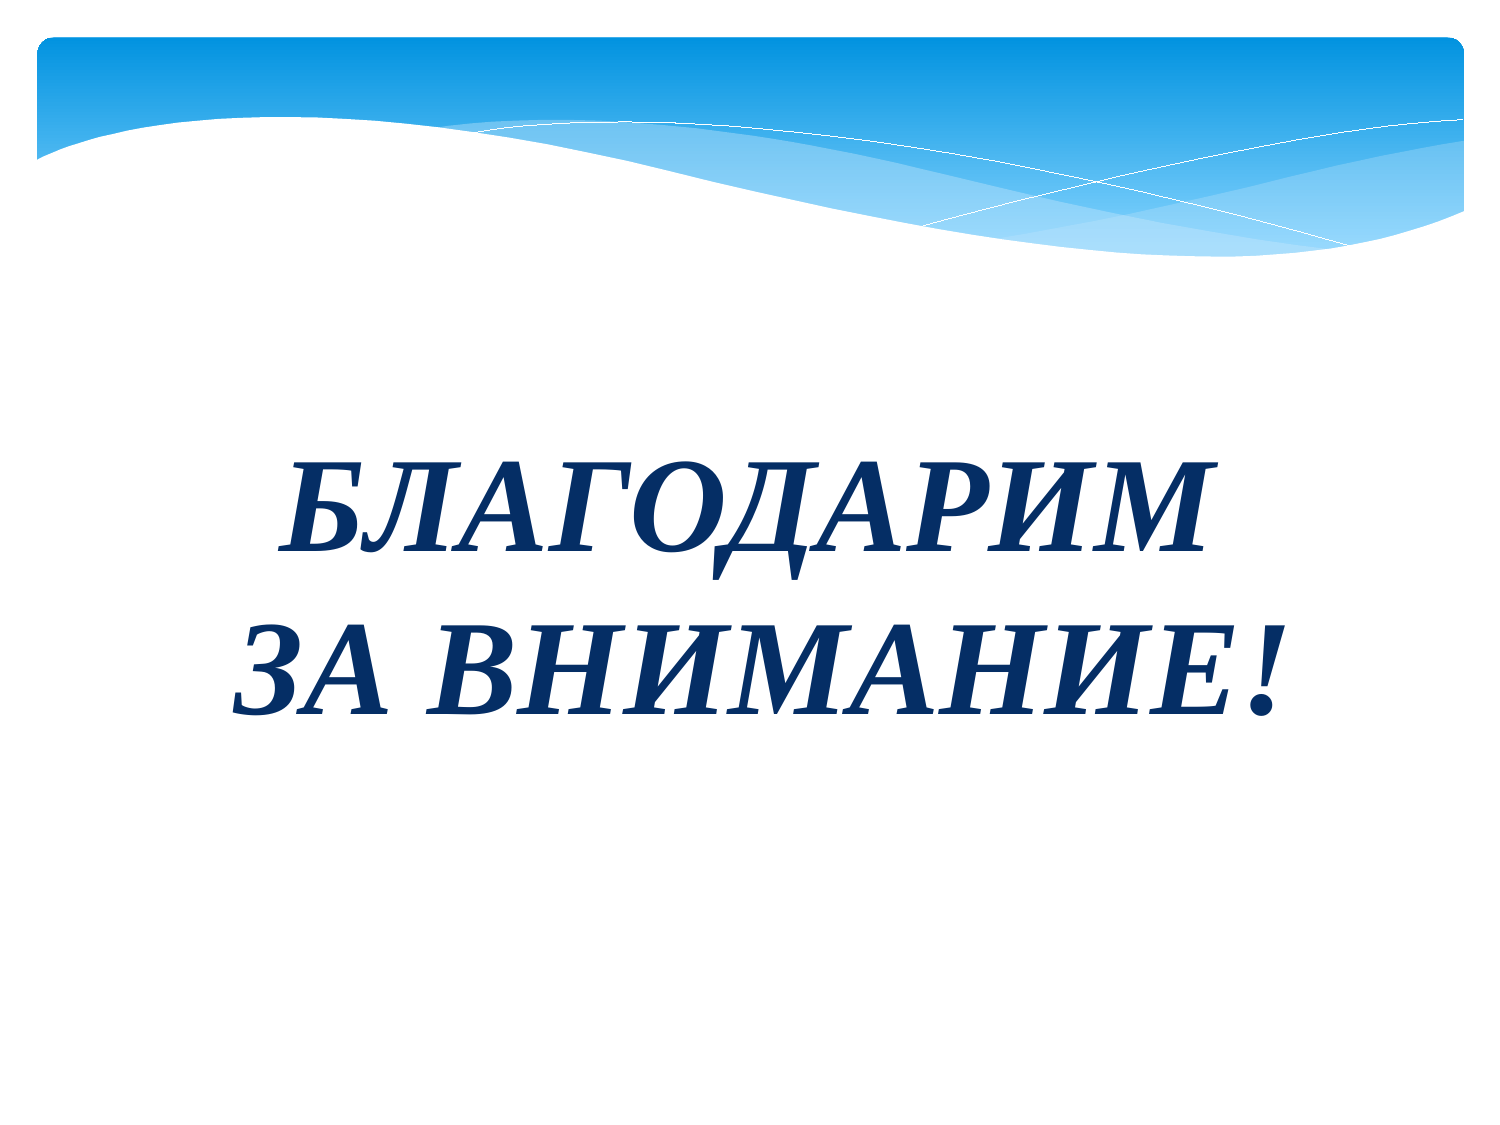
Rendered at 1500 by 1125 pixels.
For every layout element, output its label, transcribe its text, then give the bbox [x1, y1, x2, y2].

text_box БЛАГОДАРИМ ЗА ВНИМАНИЕ! [219, 408, 1310, 794]
